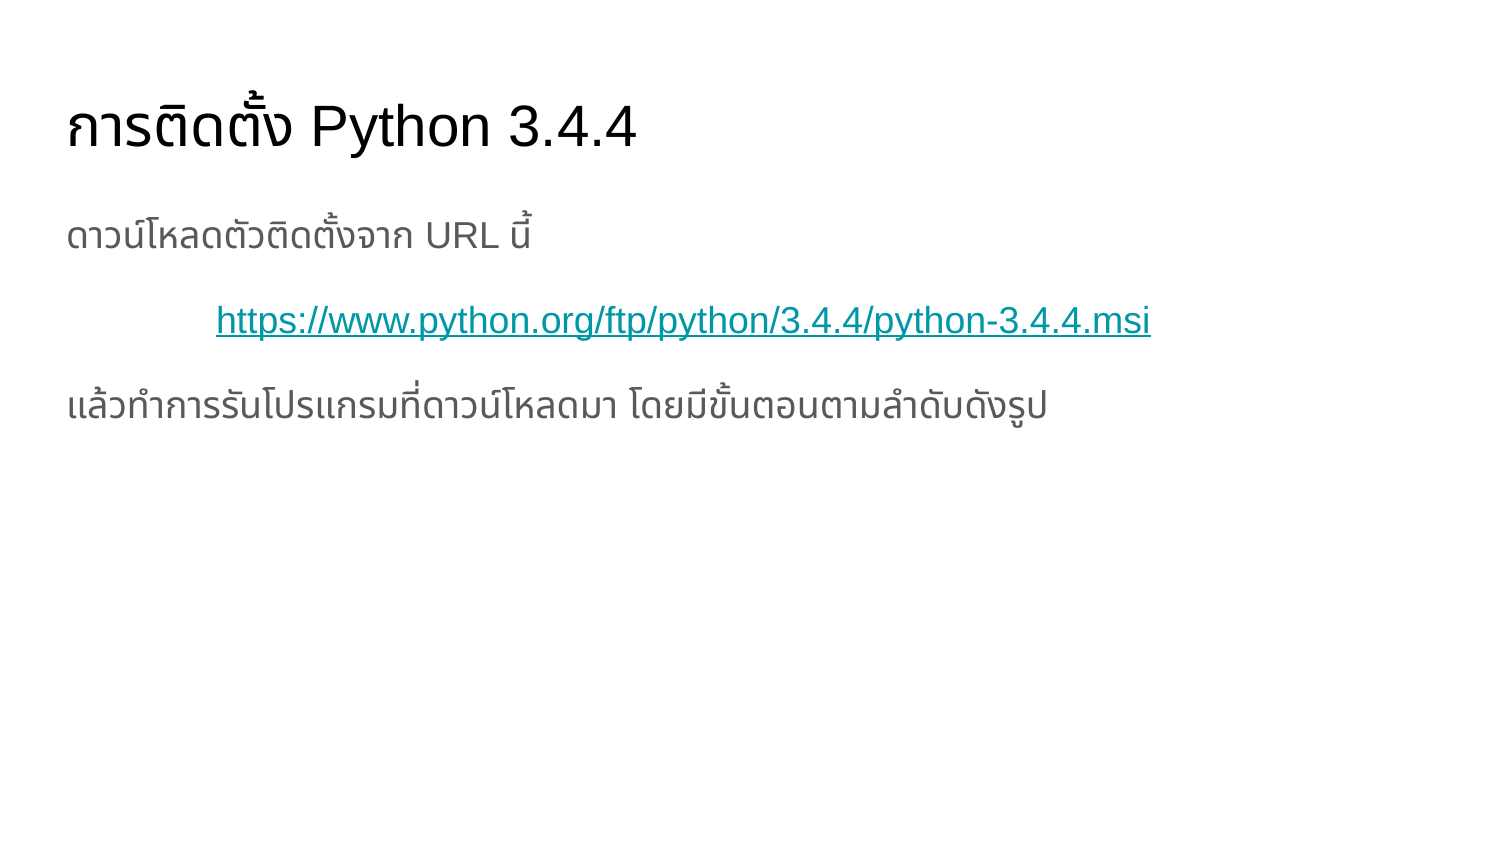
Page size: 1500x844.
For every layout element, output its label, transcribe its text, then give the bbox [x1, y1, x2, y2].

list ดาวน์โหลดตัวติดตั้งจาก URL นี้ https://www.python.org/ftp/python/3.4.4/python-3.4.4.msi แล้วทำการรันโปรแกรมที่ดาวน์โหลดมา โดยมีขั้นตอนตามลำดับดังรูป [51, 189, 1449, 750]
title การติดตั้ง Python 3.4.4 [51, 72, 1449, 167]
